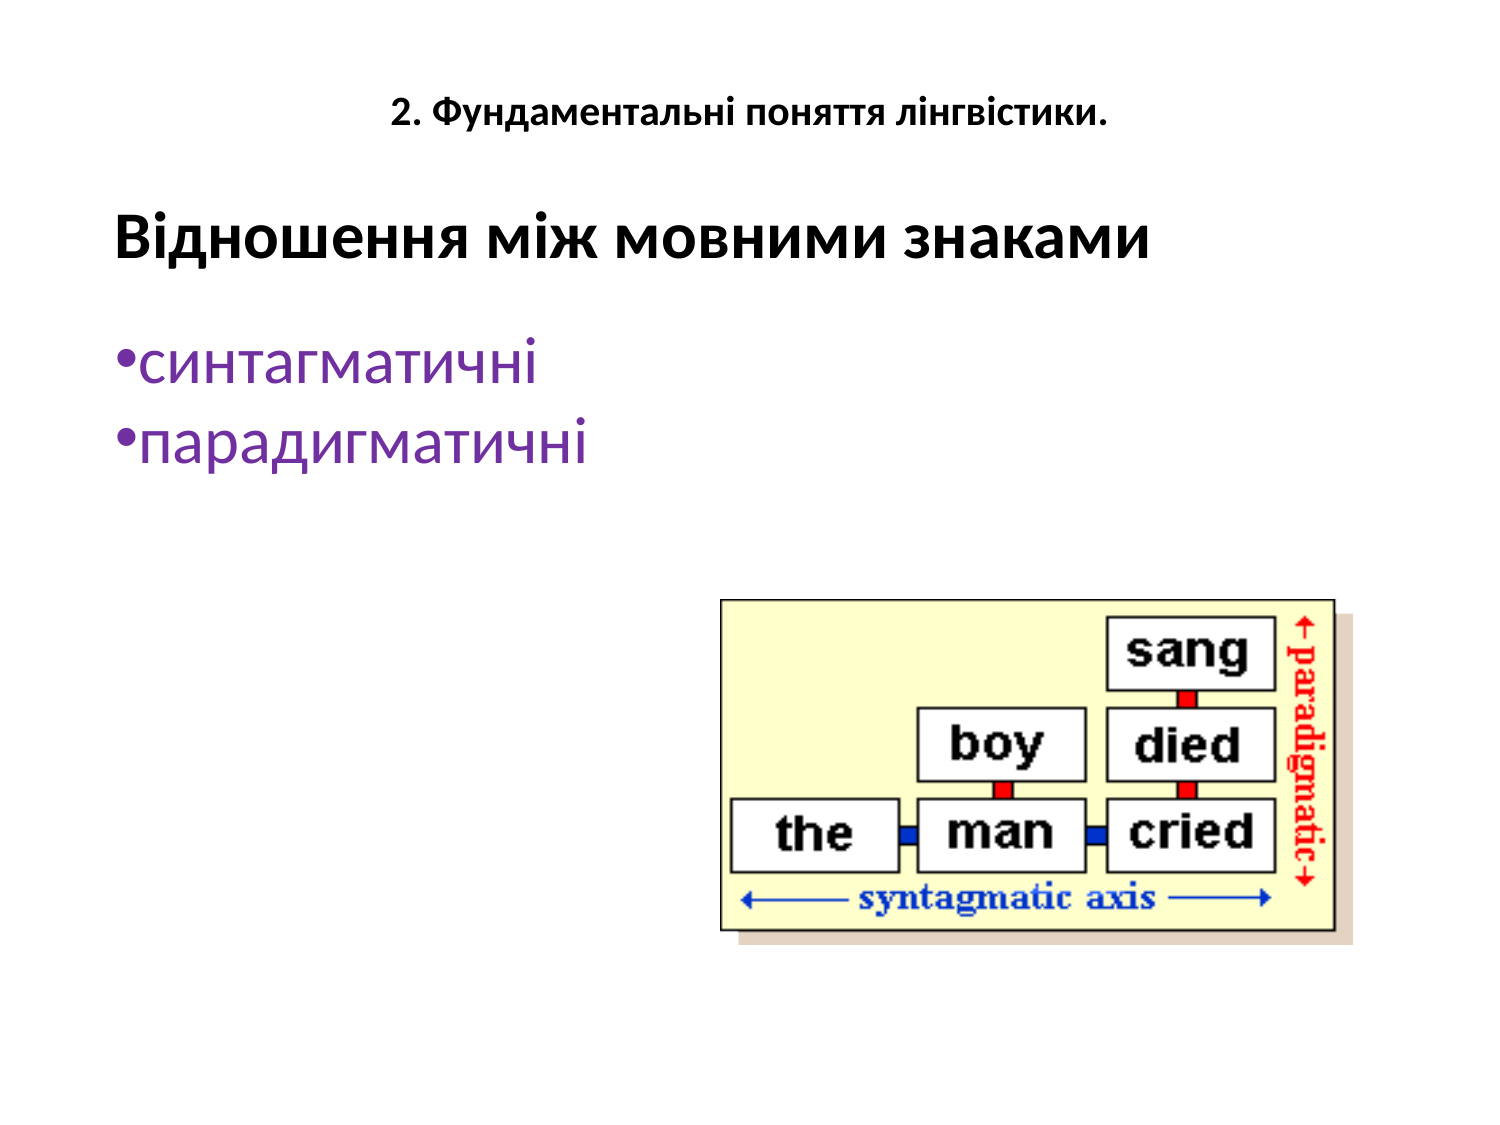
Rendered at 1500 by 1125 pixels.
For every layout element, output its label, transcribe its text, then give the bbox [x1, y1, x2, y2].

text_box Відношення між мовними знаками синтагматичні парадигматичні [100, 184, 1451, 993]
text_box 2. Фундаментальні поняття лінгвістики. [75, 45, 1425, 173]
picture [719, 599, 1353, 946]
